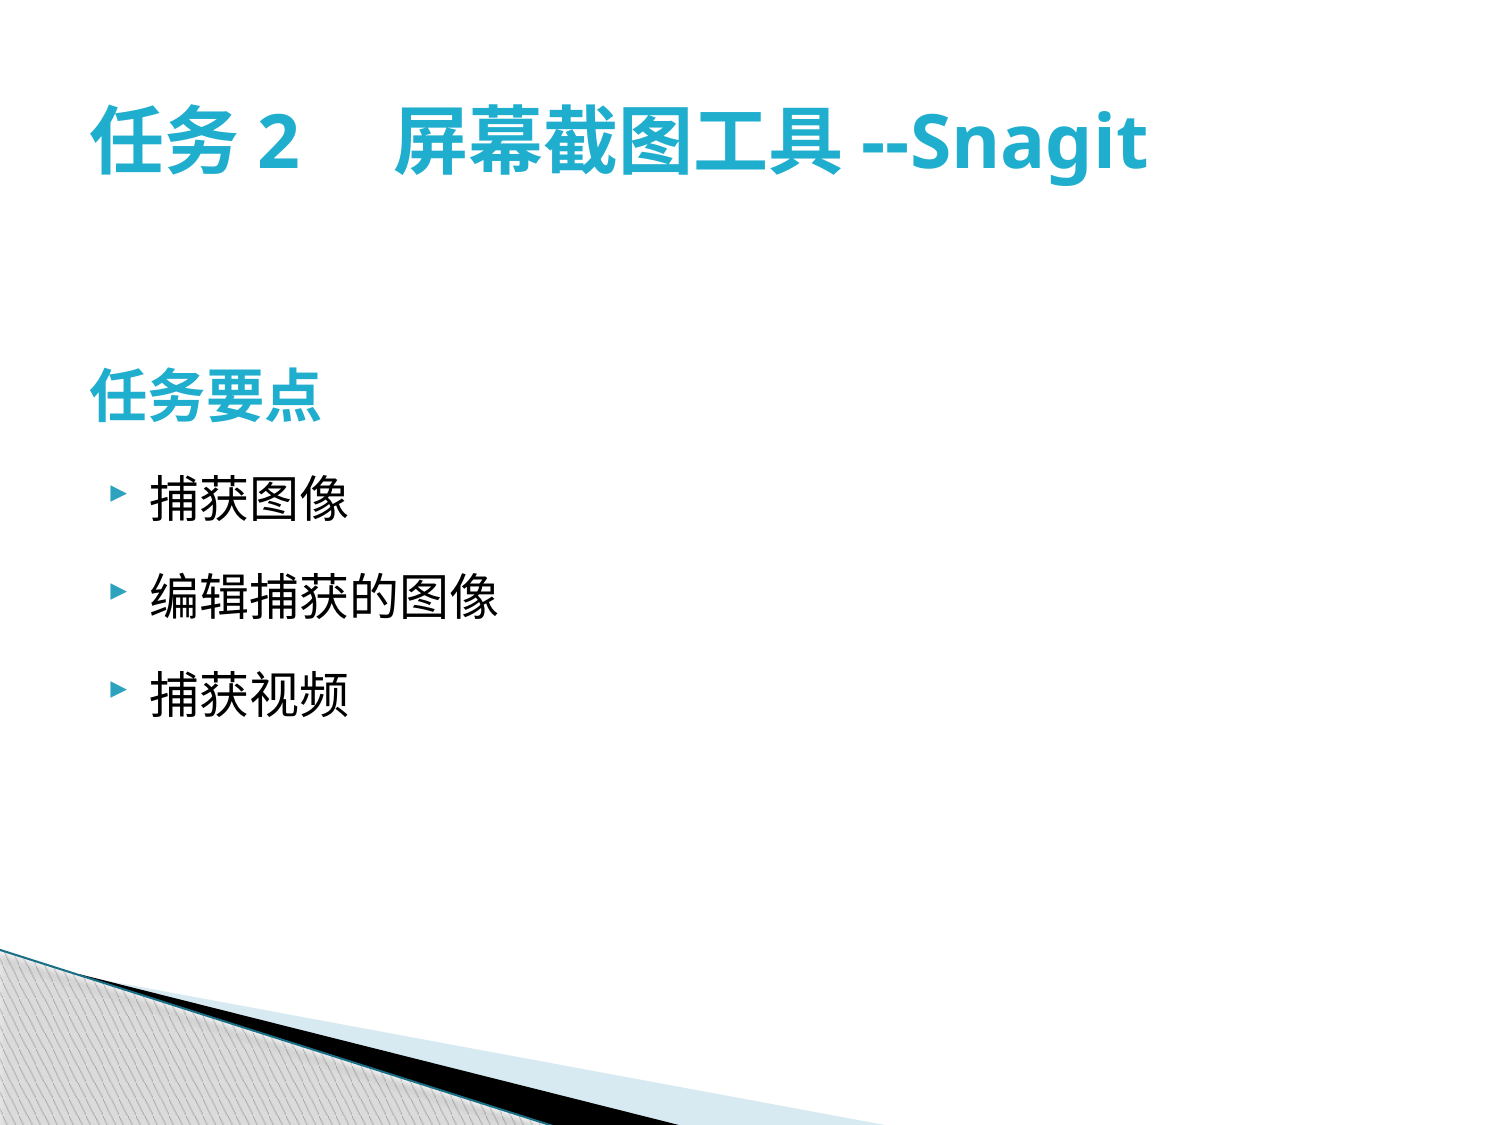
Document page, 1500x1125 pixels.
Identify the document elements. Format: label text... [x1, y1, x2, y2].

title 任务2 屏幕截图工具--Snagit [75, 45, 1425, 233]
list 任务要点 捕获图像 编辑捕获的图像 捕获视频 [75, 309, 1425, 953]
